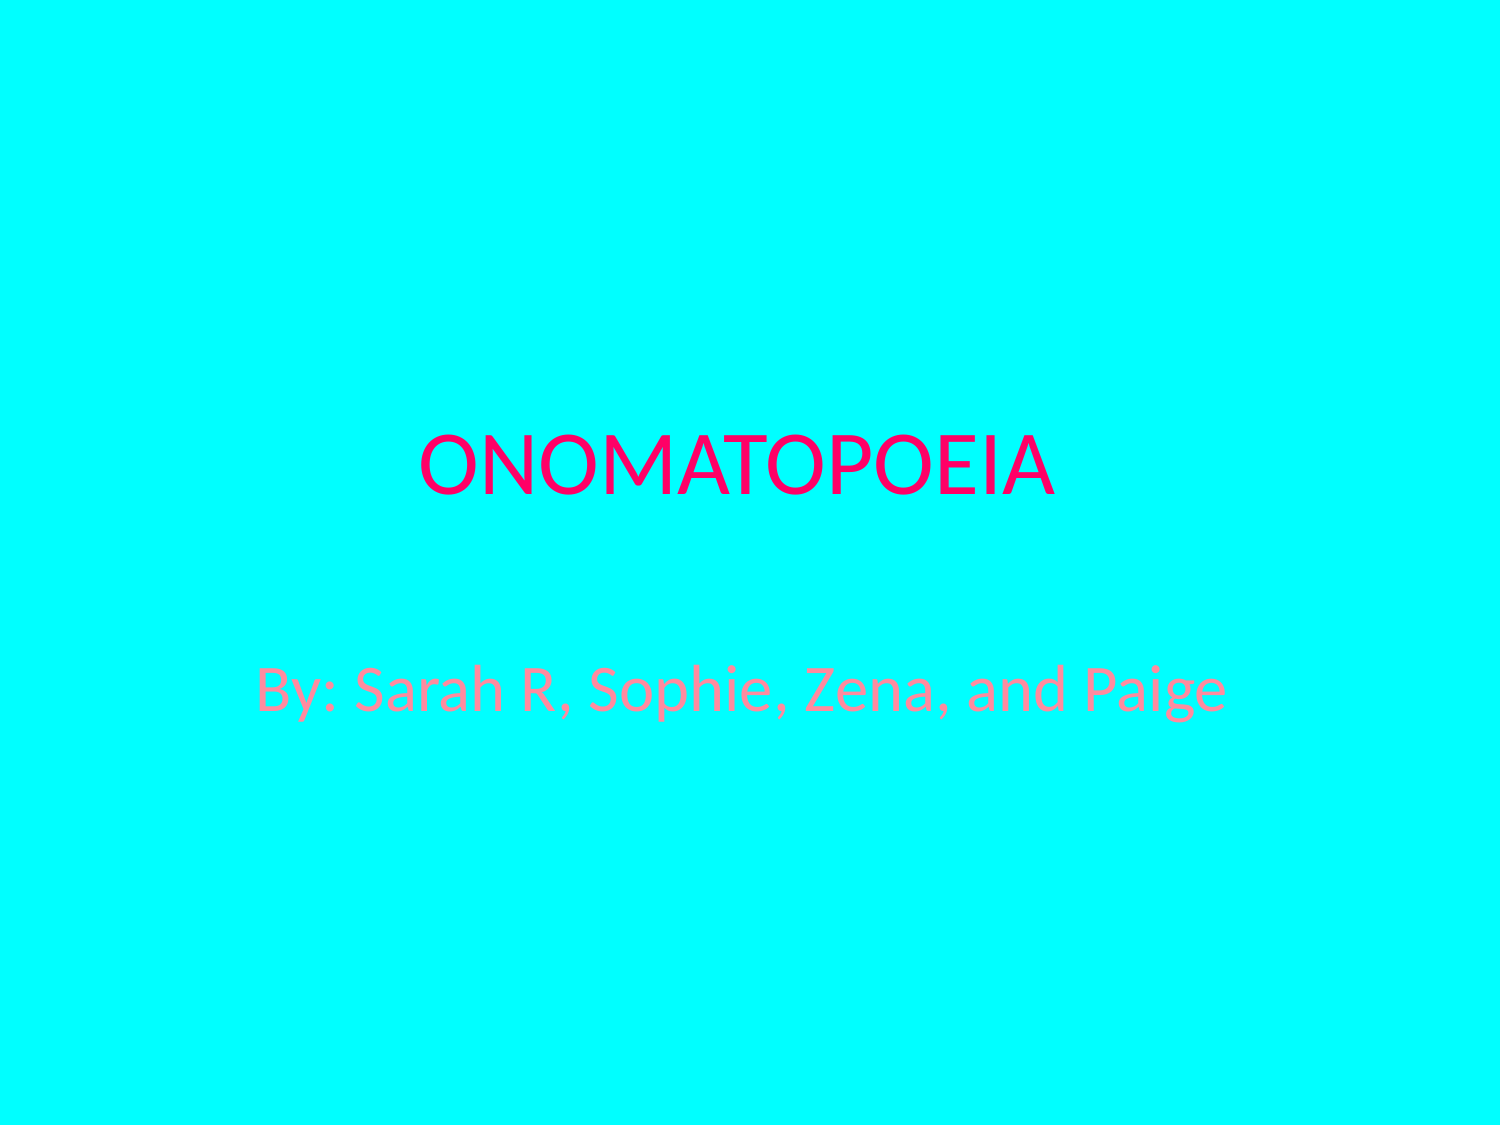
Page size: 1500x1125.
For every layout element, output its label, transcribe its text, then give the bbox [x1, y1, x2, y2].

subtitle By: Sarah R, Sophie, Zena, and Paige [225, 637, 1275, 925]
title ONOMATOPOEIA [99, 337, 1375, 579]
